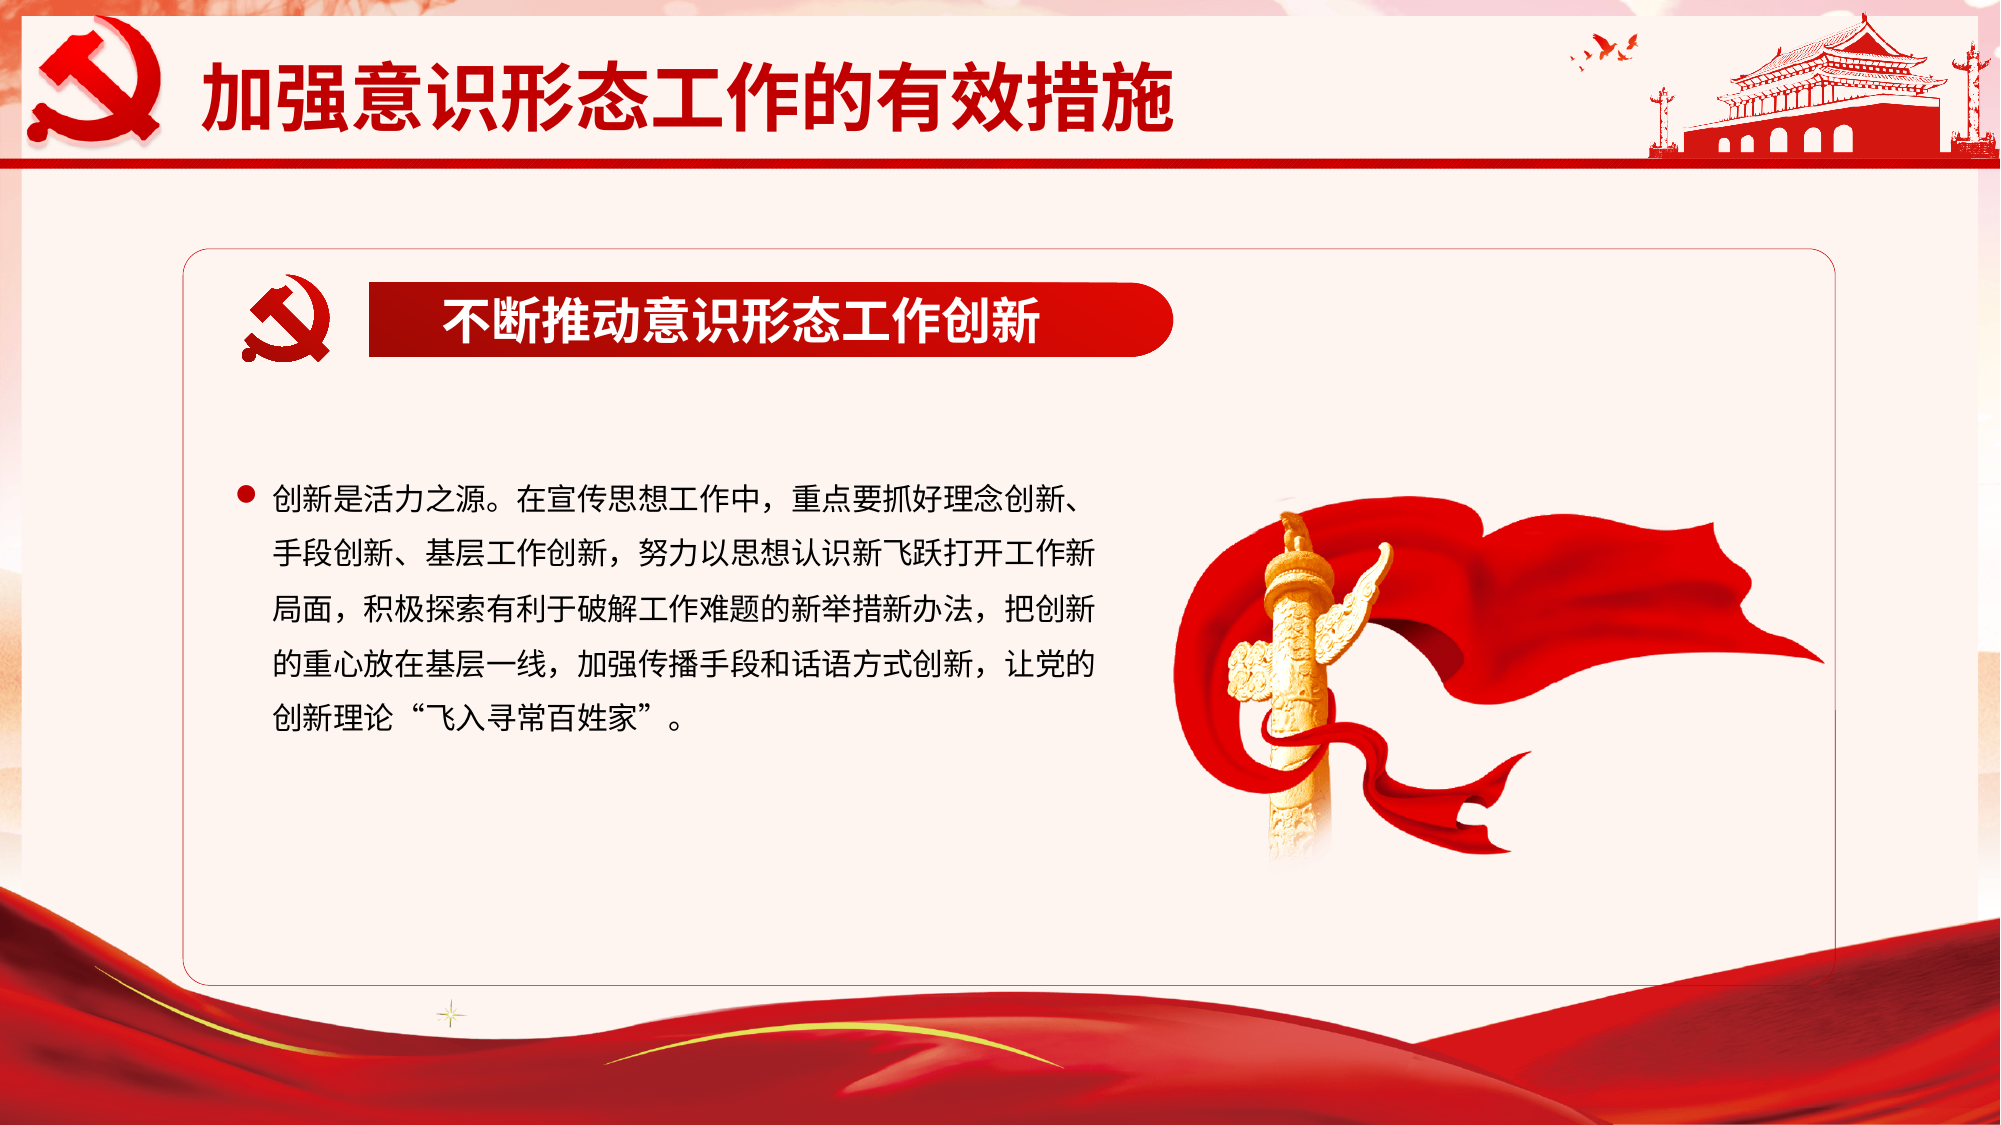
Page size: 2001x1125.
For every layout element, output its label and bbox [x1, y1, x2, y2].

picture [1173, 496, 1825, 878]
picture [0, 169, 2000, 1125]
picture [0, 0, 2000, 159]
text_box [182, 248, 1854, 986]
